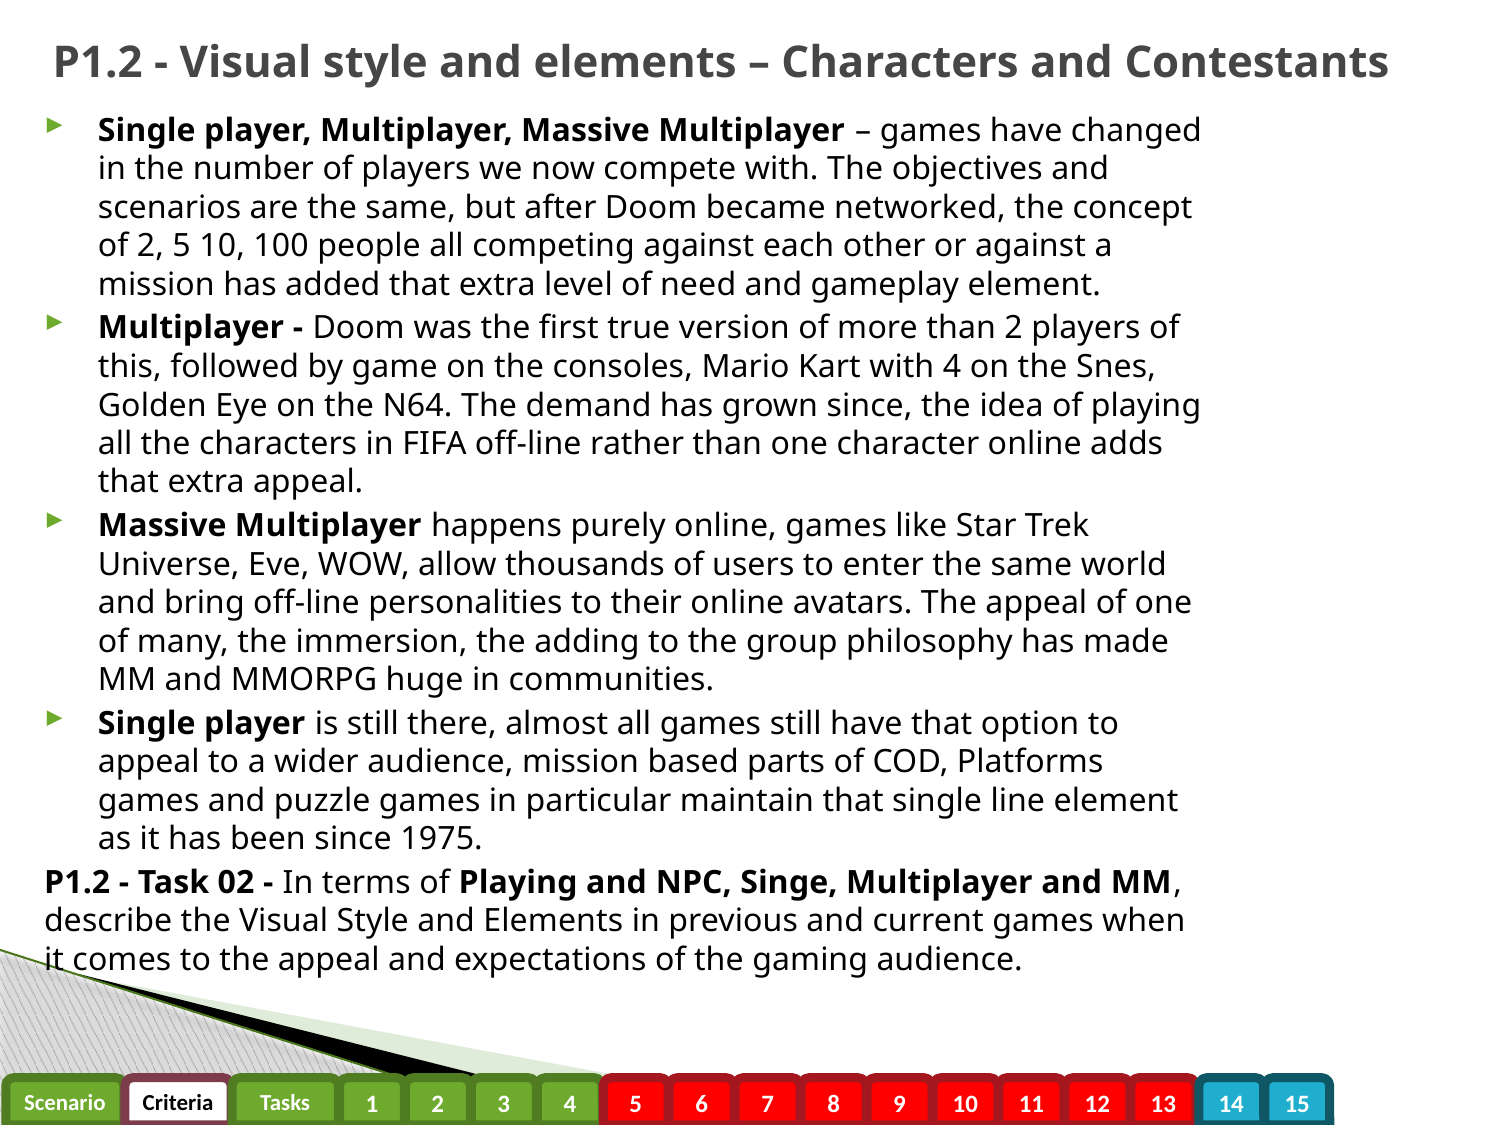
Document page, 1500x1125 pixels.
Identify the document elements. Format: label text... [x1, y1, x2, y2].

list Single player, Multiplayer, Massive Multiplayer – games have changed in the number of players we now compete with. The objectives and scenarios are the same, but after Doom became networked, the concept of 2, 5 10, 100 people all competing against each other or against a mission has added that extra level of need and gameplay element. Multiplayer - Doom was the first true version of more than 2 players of this, followed by game on the consoles, Mario Kart with 4 on the Snes, Golden Eye on the N64. The demand has grown since, the idea of playing all the characters in FIFA off-line rather than one character online adds that extra appeal. Massive Multiplayer happens purely online, games like Star Trek Universe, Eve, WOW, allow thousands of users to enter the same world and bring off-line personalities to their online avatars. The appeal of one of many, the immersion, the adding to the group philosophy has made MM and MMORPG huge in communities. Single player is still there, almost all games still have that option to appeal to a wider audience, mission based parts of COD, Platforms games and puzzle games in particular maintain that single line element as it has been since 1975. P1.2 - Task 02 - In terms of Playing and NPC, Singe, Multiplayer and MM, describe the Visual Style and Elements in previous and current games when it comes to the appeal and expectations of the gaming audience. [29, 101, 1223, 1035]
title P1.2 - Visual style and elements – Characters and Contestants [37, 19, 1471, 102]
